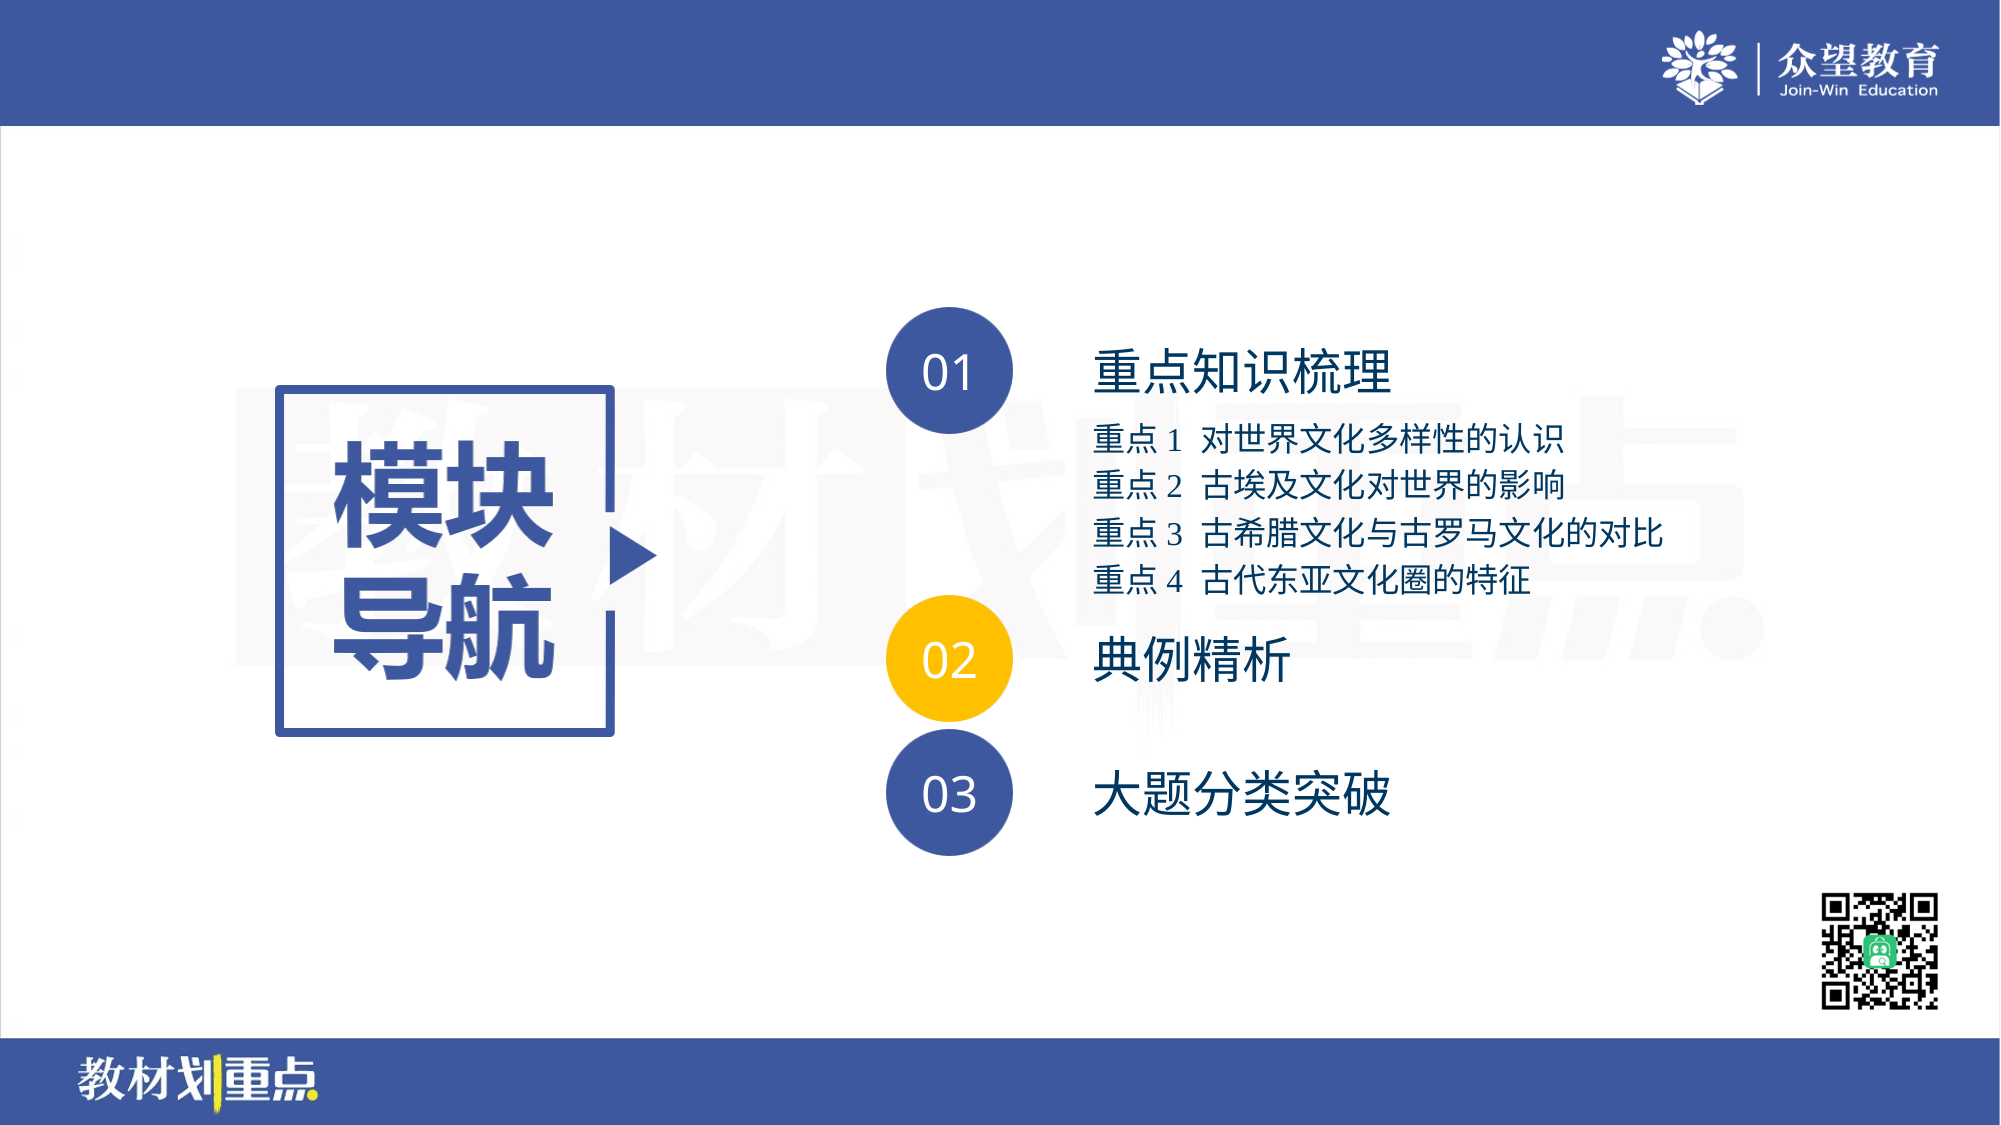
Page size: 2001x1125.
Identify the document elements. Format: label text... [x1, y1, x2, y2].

text_box 重点4 古代东亚文化圈的特征 [1091, 548, 1979, 596]
text_box 重点1 对世界文化多样性的认识 [1091, 408, 1979, 454]
text_box 重点3 古希腊文化与古罗马文化的对比 [1091, 502, 1979, 548]
picture [0, 0, 2000, 1125]
text_box 重点2 古埃及文化对世界的影响 [1091, 454, 1979, 501]
